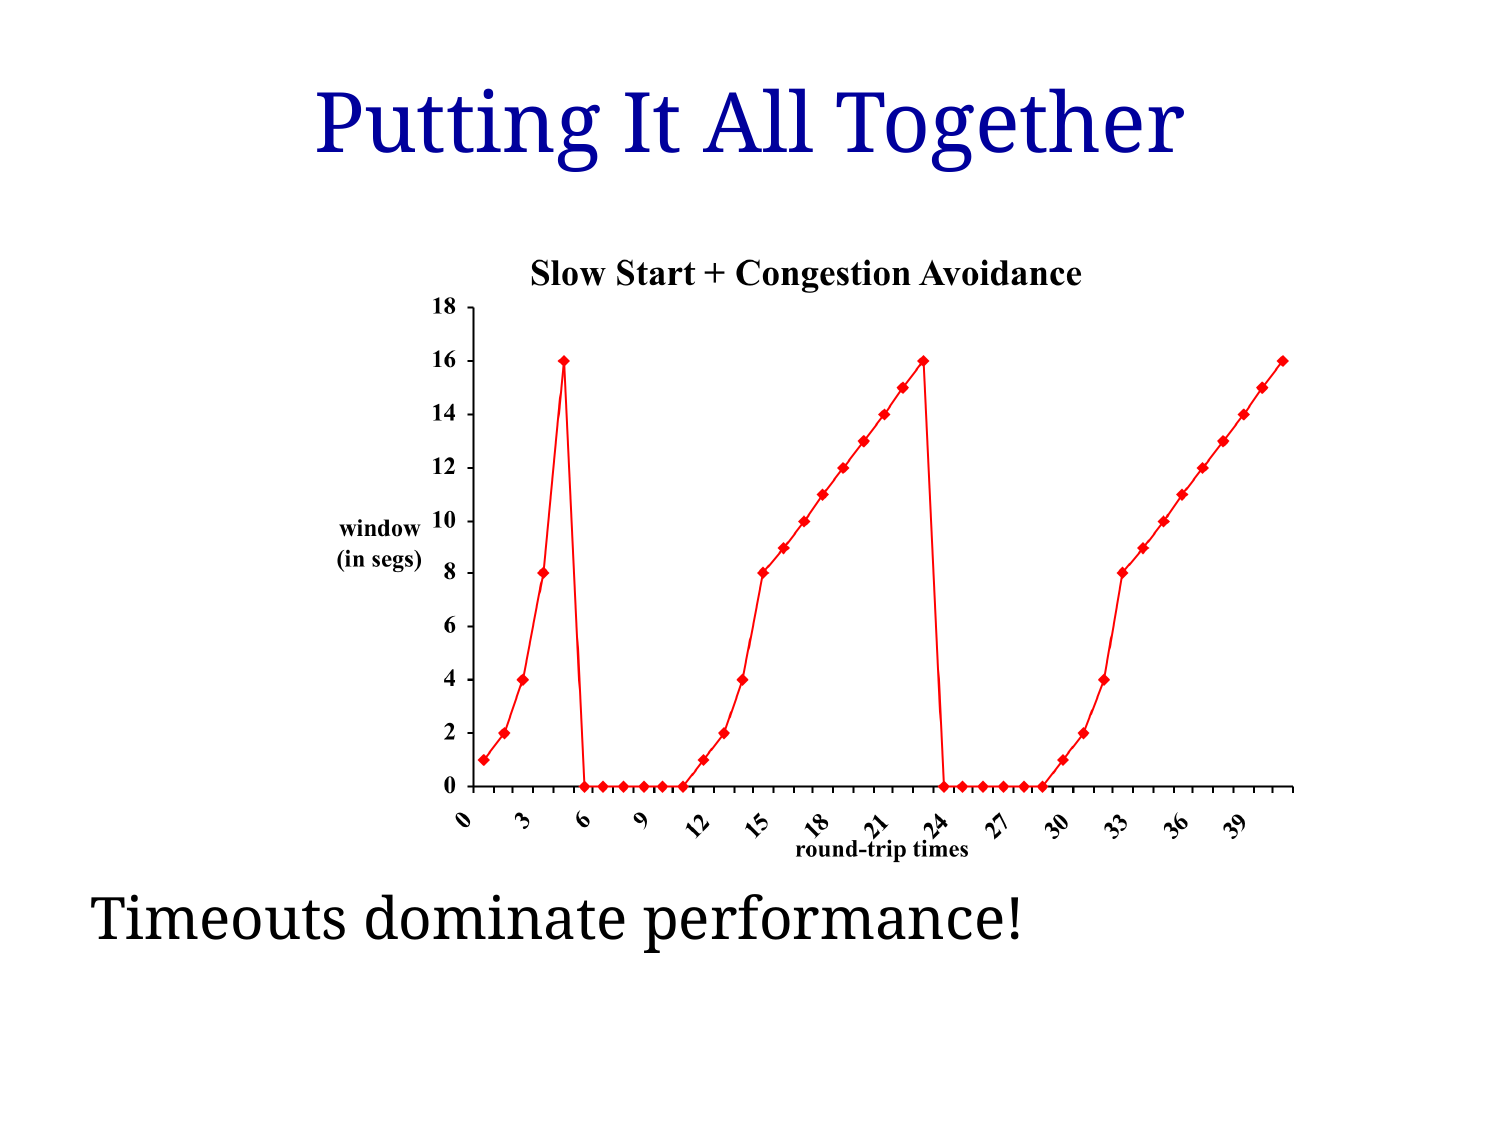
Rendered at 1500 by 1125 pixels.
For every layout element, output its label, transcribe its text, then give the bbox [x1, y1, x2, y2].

list Timeouts dominate performance! [74, 219, 1426, 963]
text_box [312, 224, 1300, 880]
title Putting It All Together [74, 47, 1426, 191]
